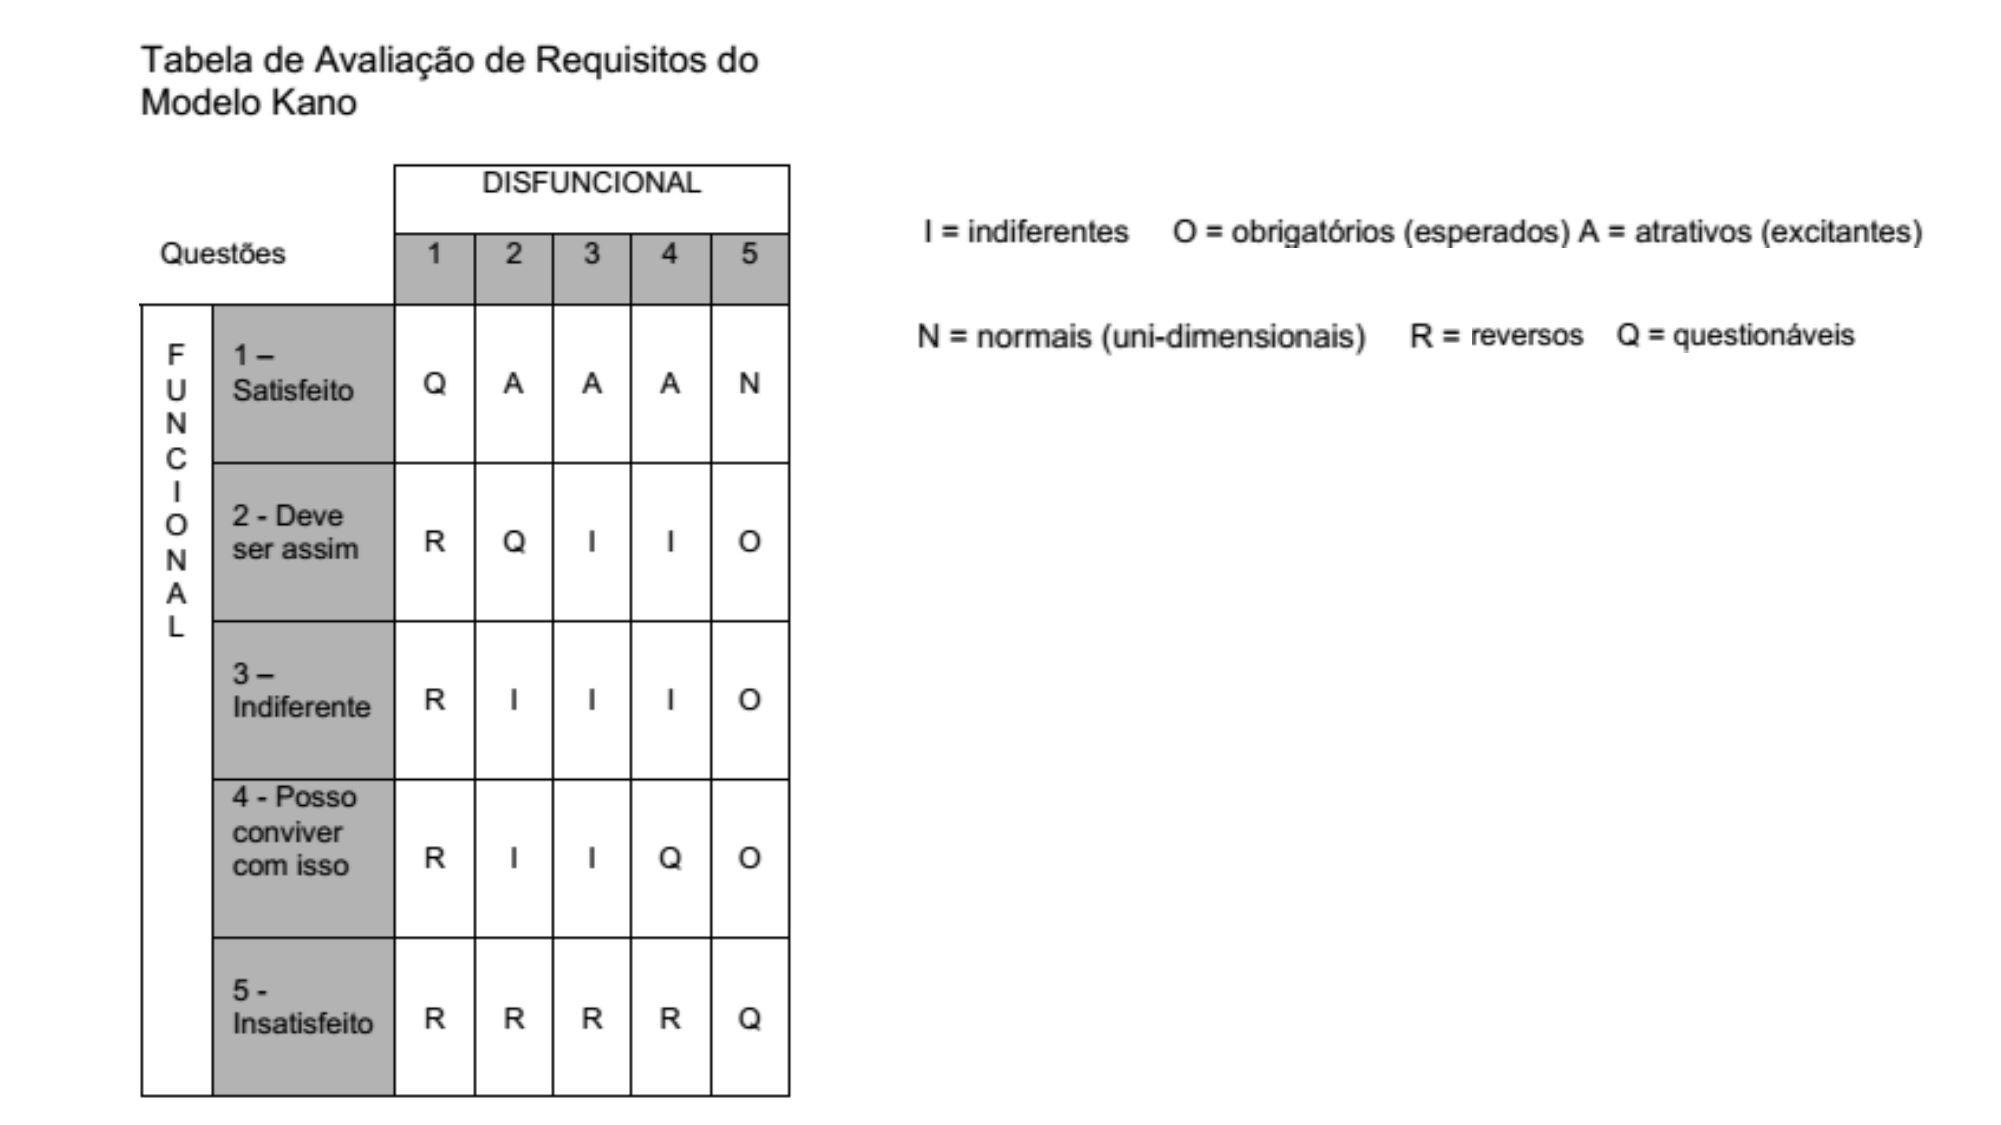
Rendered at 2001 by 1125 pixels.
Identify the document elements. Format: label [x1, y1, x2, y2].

picture [918, 319, 1873, 359]
picture [139, 35, 810, 1105]
picture [918, 205, 1925, 248]
